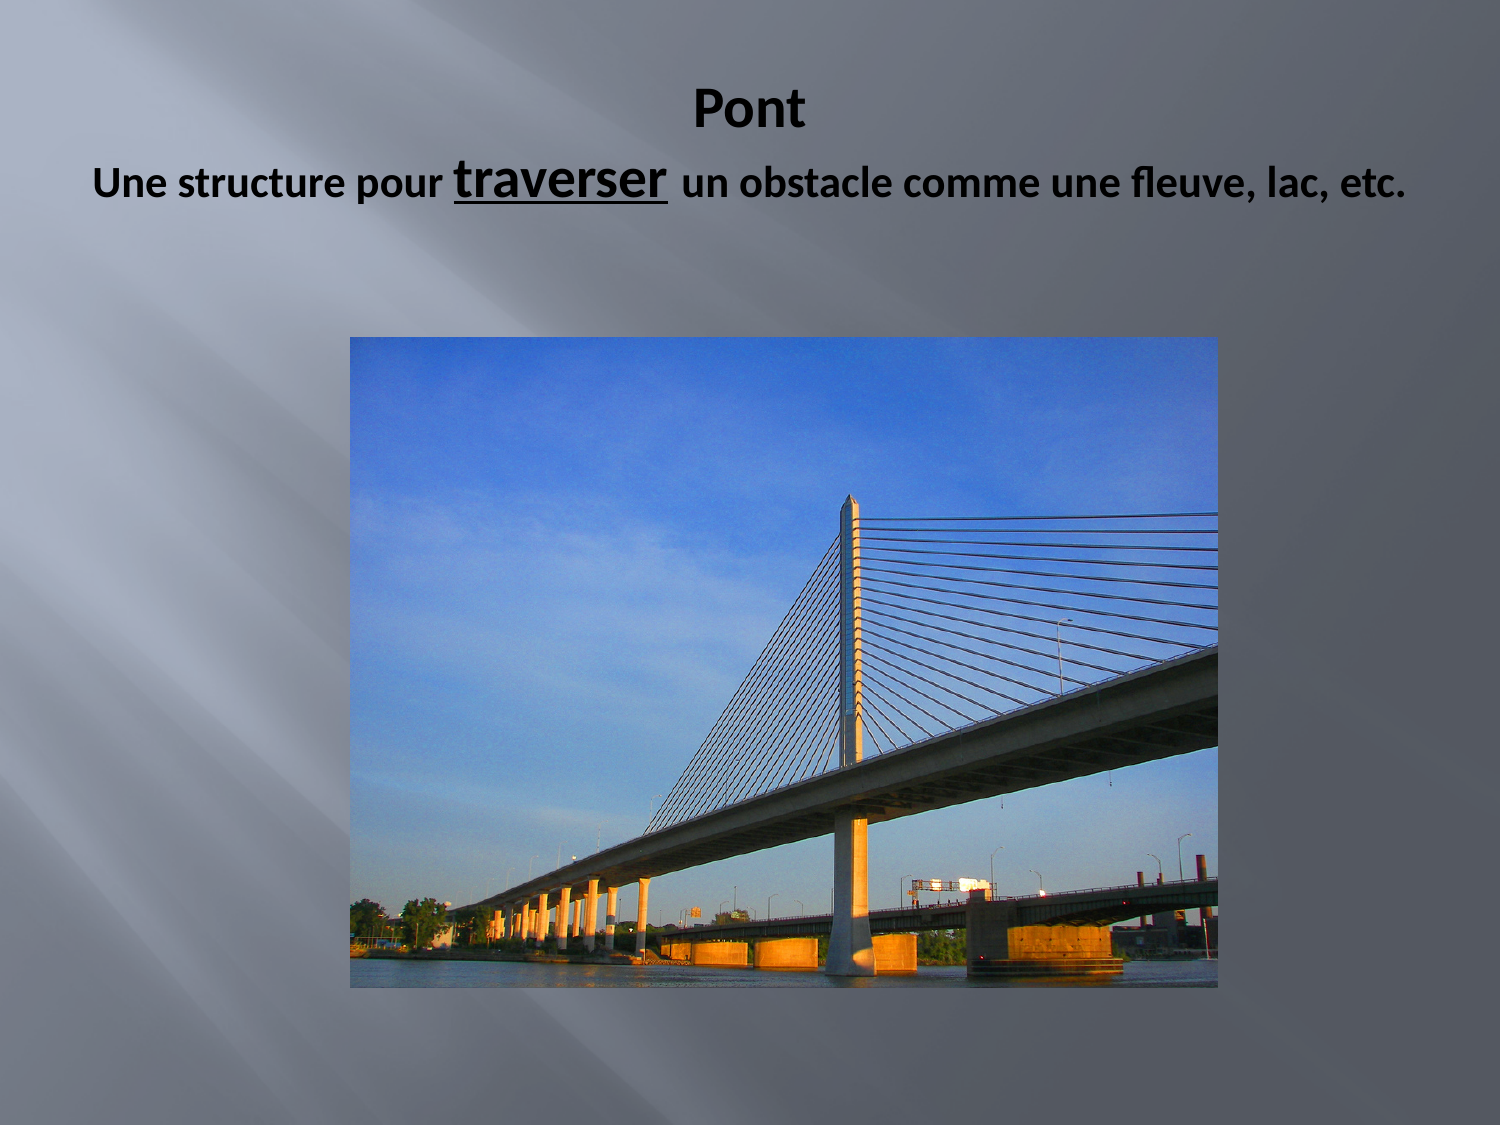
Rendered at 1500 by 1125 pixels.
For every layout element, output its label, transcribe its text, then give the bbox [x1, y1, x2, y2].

picture [349, 337, 1218, 988]
title Pont Une structure pour traverser un obstacle comme une fleuve, lac, etc. [75, 45, 1425, 233]
